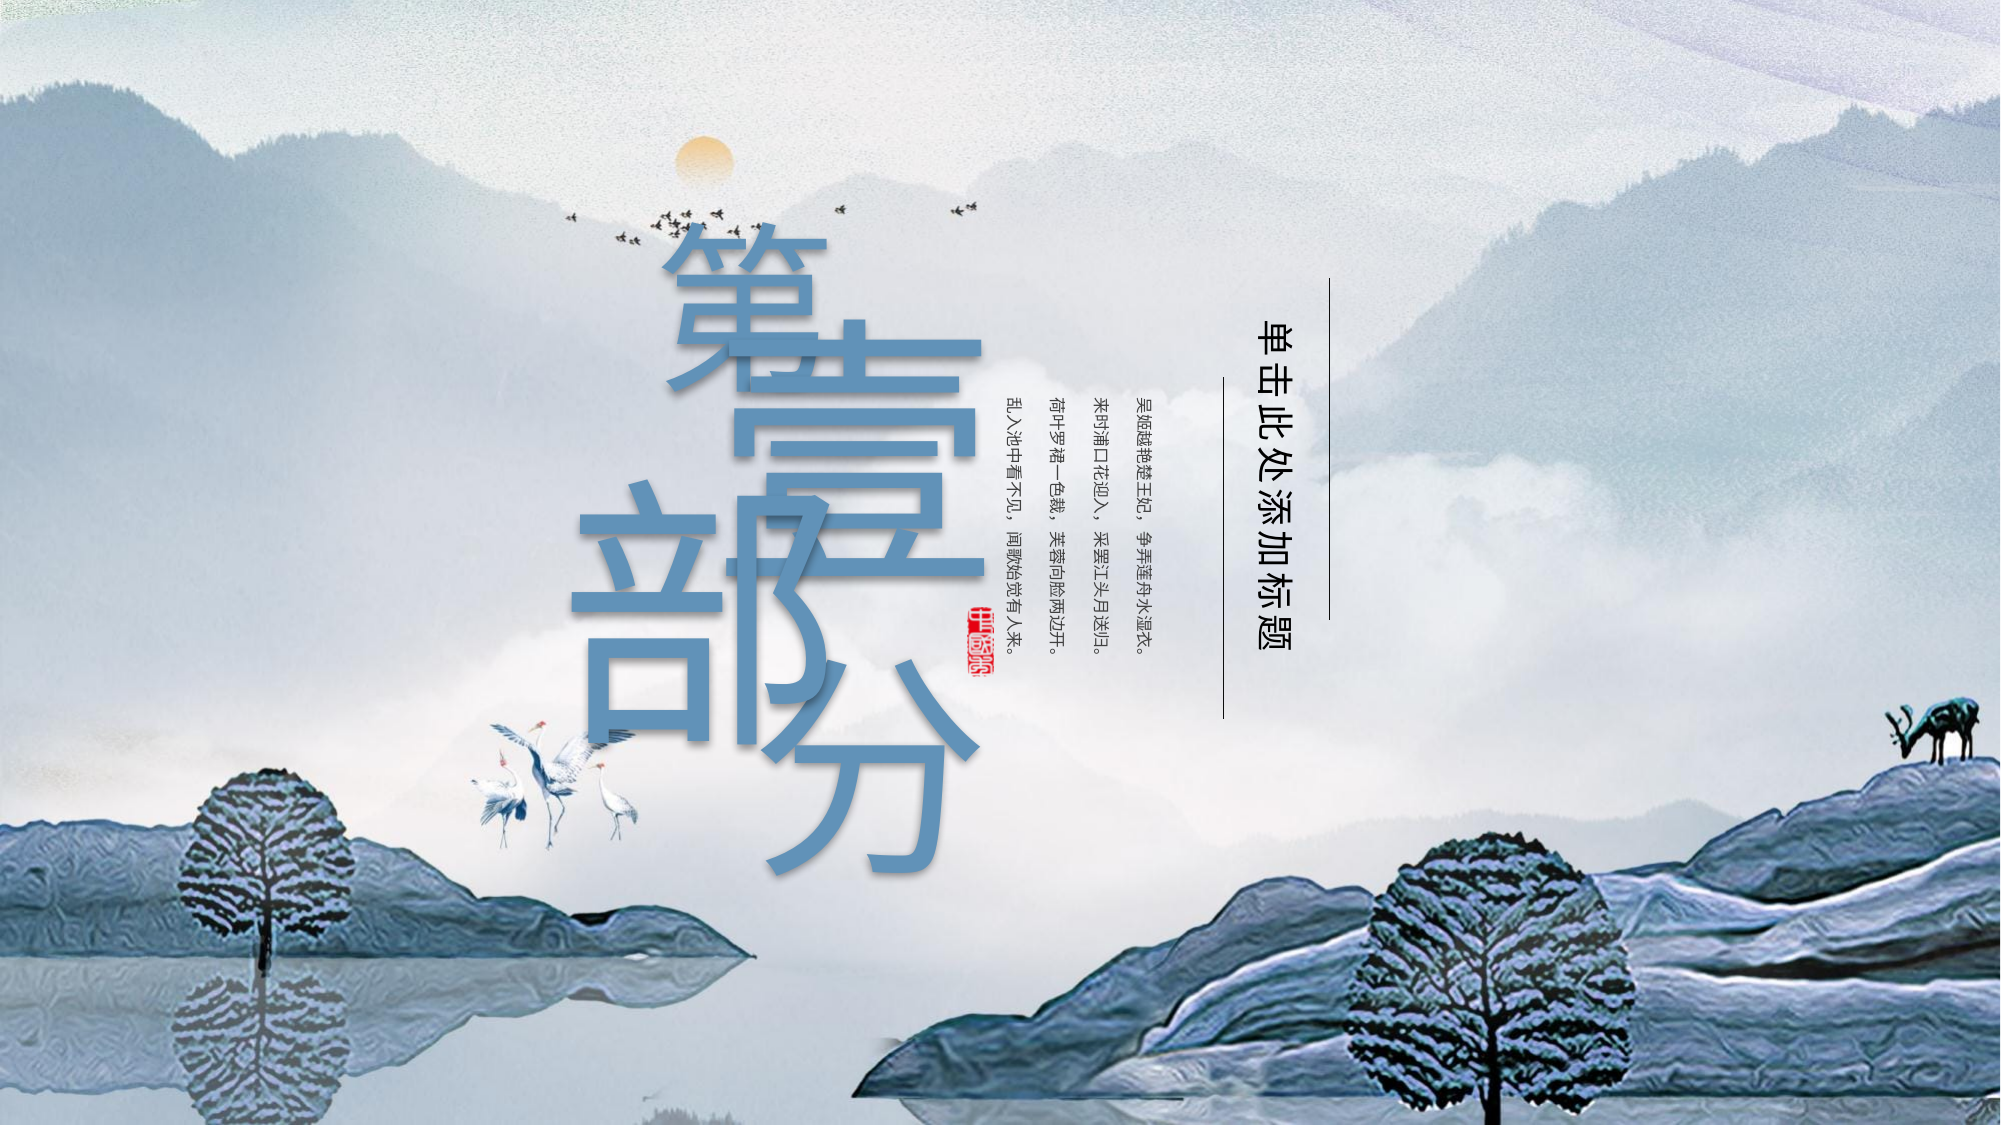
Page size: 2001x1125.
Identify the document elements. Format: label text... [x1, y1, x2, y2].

text_box 单击此处添加标题 [1242, 313, 1311, 679]
text_box 部 [542, 427, 639, 788]
picture [0, 0, 2001, 1125]
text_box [639, 186, 1125, 915]
text_box 吴姬越艳楚王妃，争弄莲舟水湿衣。 来时浦口花迎入，采罢江头月送归。 荷叶罗裙一色裁，芙蓉向脸两边开。 乱入池中看不见，闻歌始觉有人来。 [1125, 391, 1187, 747]
